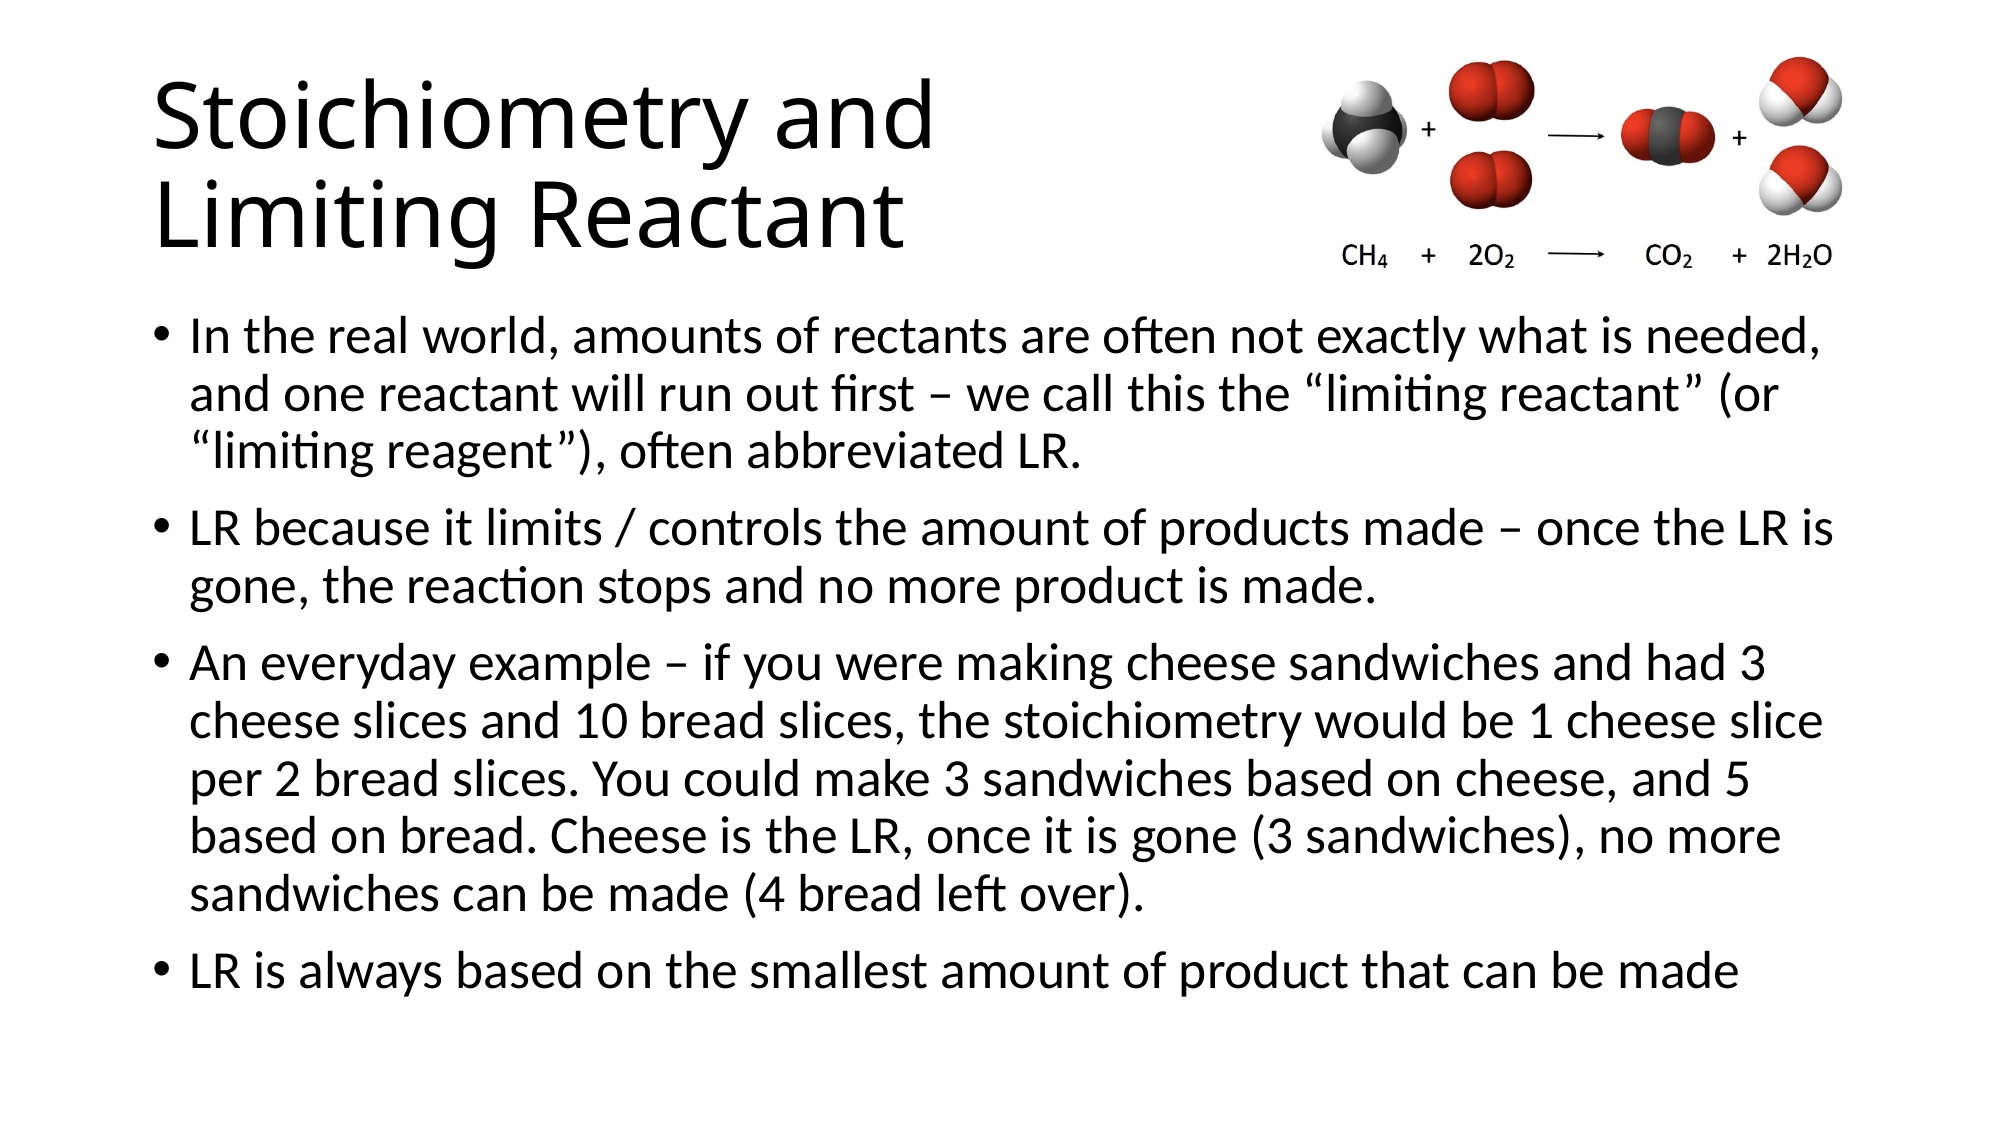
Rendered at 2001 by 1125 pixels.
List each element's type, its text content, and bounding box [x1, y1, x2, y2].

title Stoichiometry and Limiting Reactant [137, 59, 1309, 278]
picture [1309, 41, 1863, 289]
list In the real world, amounts of rectants are often not exactly what is needed, and one reactant will run out first – we call this the “limiting reactant” (or “limiting reagent”), often abbreviated LR. LR because it limits / controls the amount of products made – once the LR is gone, the reaction stops and no more product is made. An everyday example – if you were making cheese sandwiches and had 3 cheese slices and 10 bread slices, the stoichiometry would be 1 cheese slice per 2 bread slices. You could make 3 sandwiches based on cheese, and 5 based on bread. Cheese is the LR, once it is gone (3 sandwiches), no more sandwiches can be made (4 bread left over). LR is always based on the smallest amount of product that can be made [137, 299, 1863, 1014]
